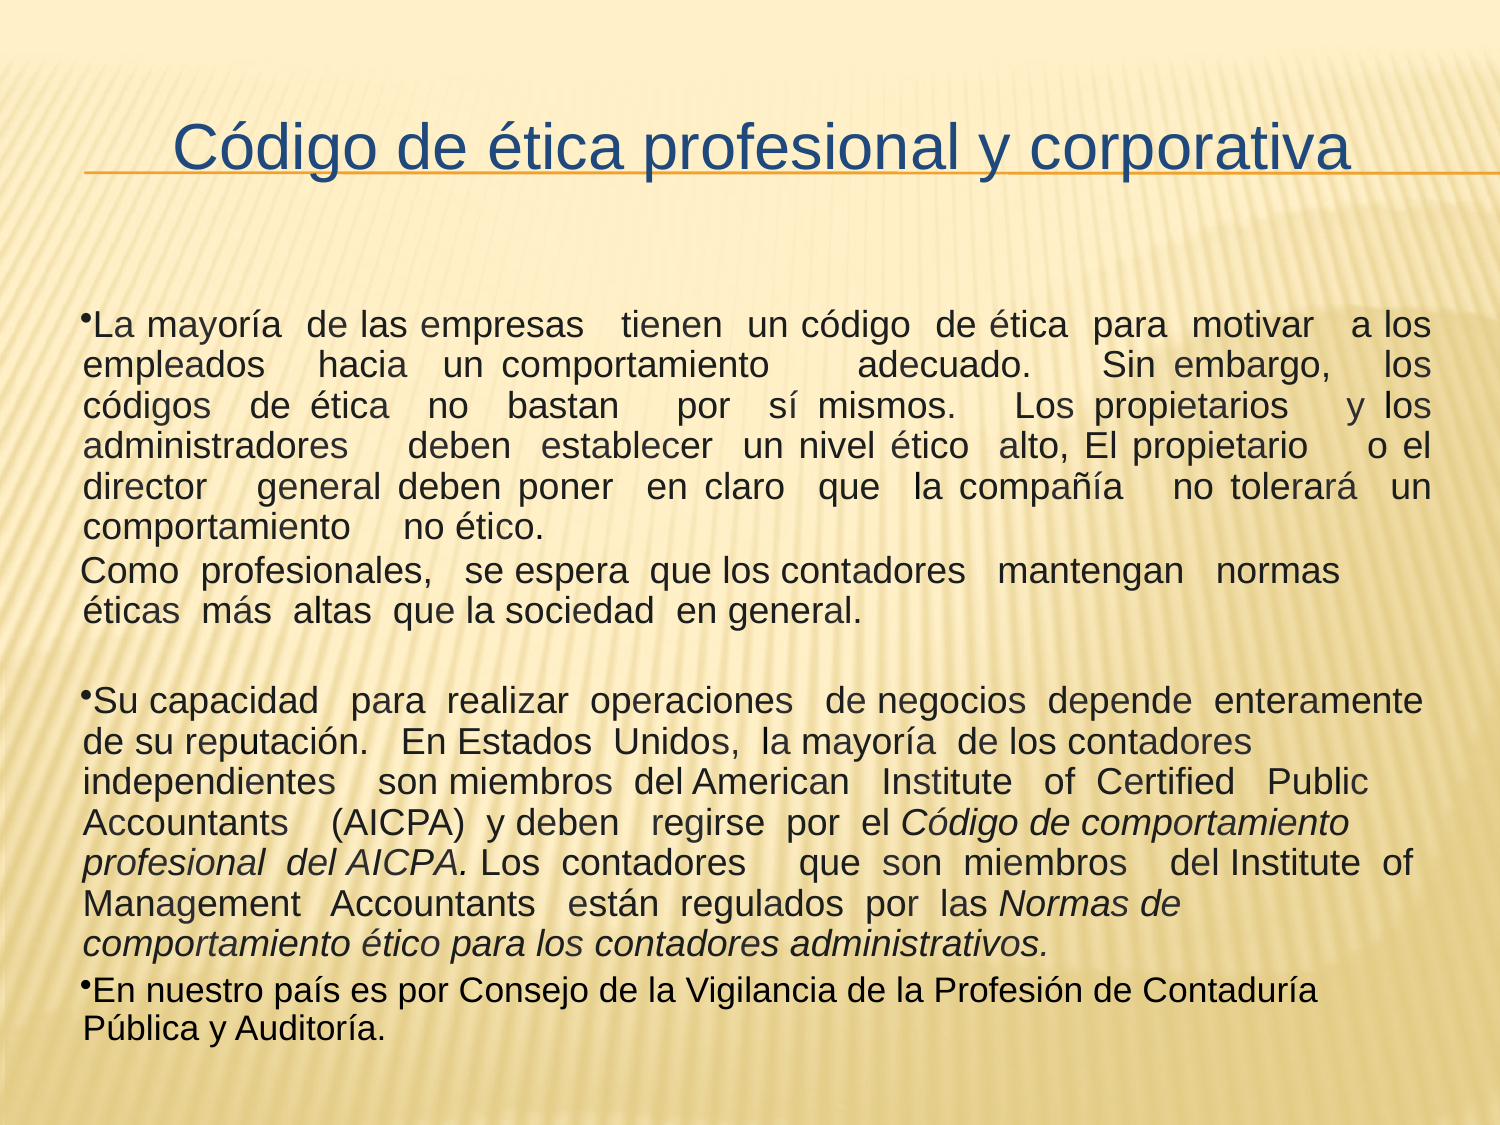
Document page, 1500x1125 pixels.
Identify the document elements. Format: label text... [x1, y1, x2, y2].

picture [0, 0, 1500, 1125]
list La mayoría de las empresas tienen un código de ética para motivar a los empleados hacia un comportamiento adecuado. Sin embargo, los códigos de ética no bastan por sí mismos. Los propietarios y los administradores deben establecer un nivel ético alto, El propietario o el director general deben poner en claro que la compañía no tolerará un comportamiento no ético. Como profesionales, se espera que los contadores mantengan normas éticas más altas que la sociedad en general. Su capacidad para realizar operaciones de negocios depende enteramente de su reputación. En Estados Unidos, la mayoría de los contadores independientes son miembros del American Institute of Certified Public Accountants (AICPA) y deben regirse por el Código de comportamiento profesional del AICPA. Los contadores que son miembros del Institute of Management Accountants están regulados por las Normas de comportamiento ético para los contadores administrativos. En nuestro país es por Consejo de la Vigilancia de la Profesión de Contaduría Pública y Auditoría. [64, 255, 1447, 1083]
title Código de ética profesional y corporativa [49, 74, 1476, 213]
